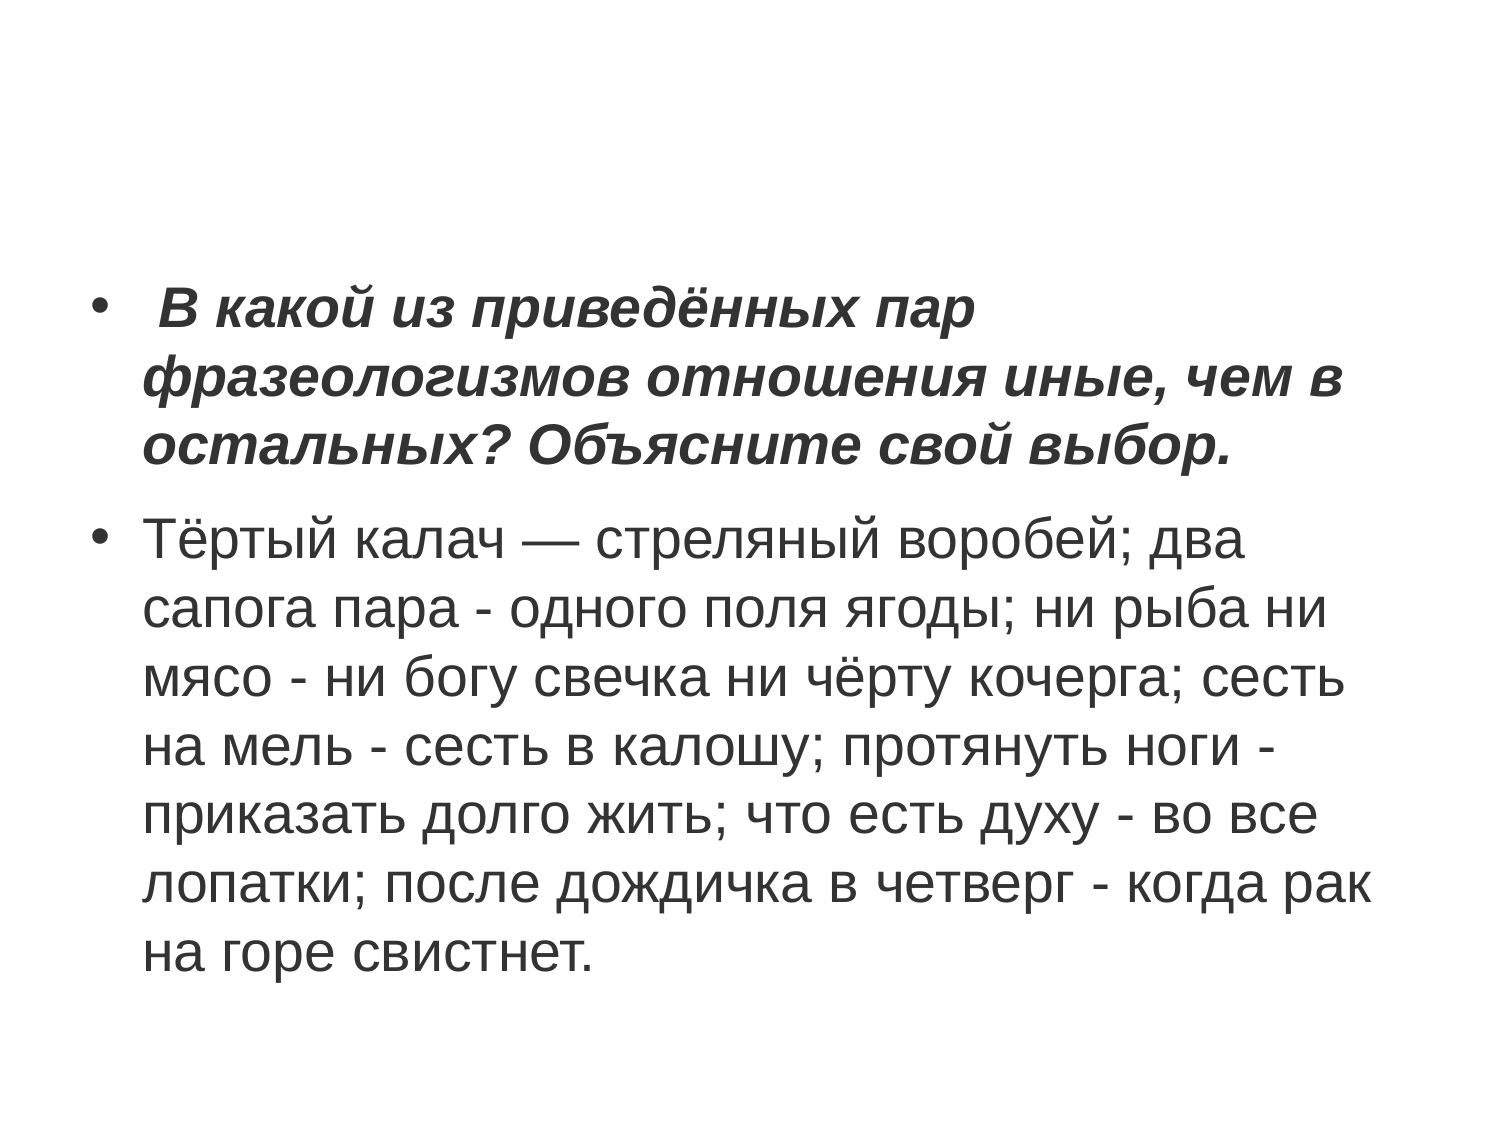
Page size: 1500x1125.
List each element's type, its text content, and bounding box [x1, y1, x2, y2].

list В какой из приведённых пар фразеологизмов отношения иные, чем в остальных? Объясните свой выбор. Тёртый калач — стреляный воробей; два сапога пара - одного поля ягоды; ни рыба ни мясо - ни богу свечка ни чёрту кочерга; сесть на мель - сесть в калошу; протянуть ноги - приказать долго жить; что есть духу - во все лопатки; после дождичка в четверг - когда рак на горе свистнет. [75, 262, 1425, 1005]
